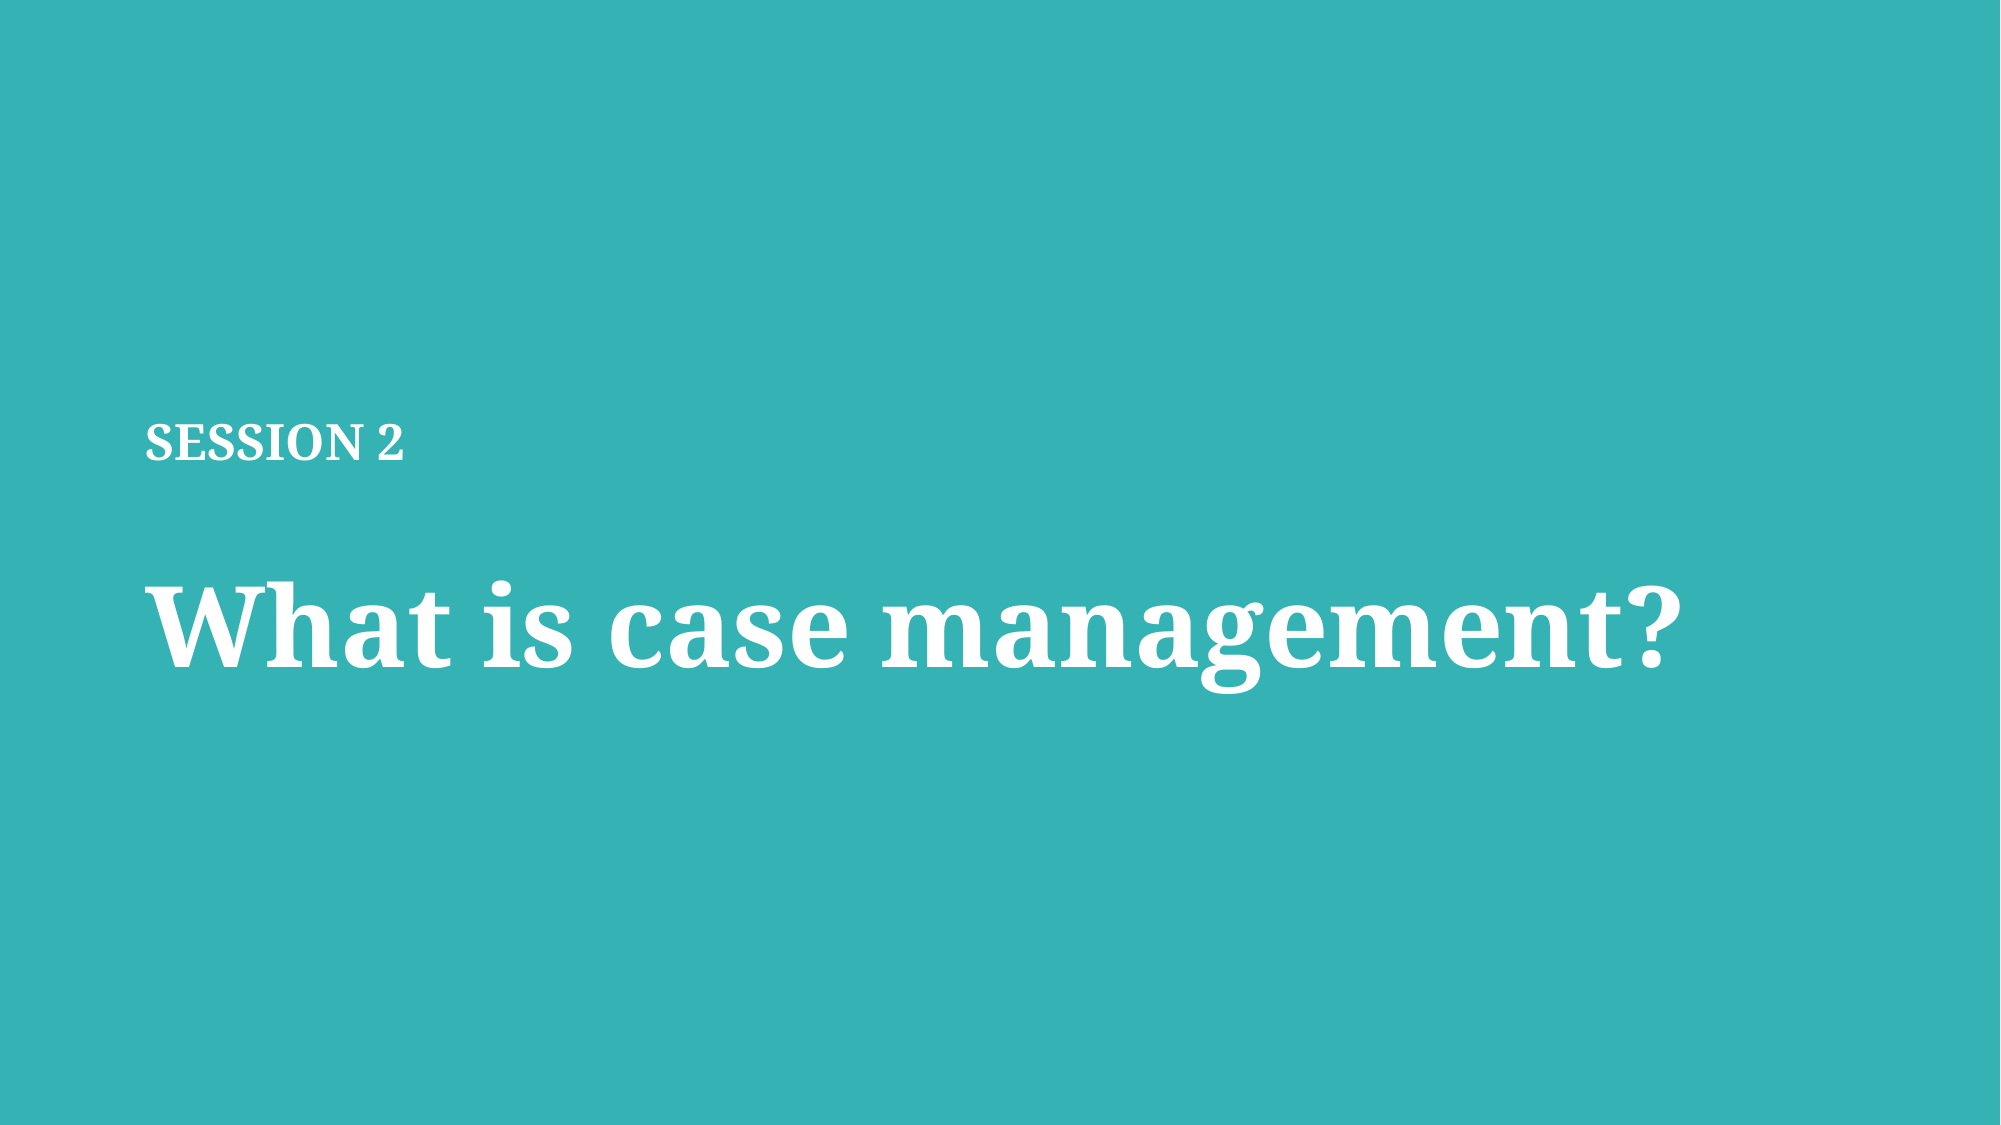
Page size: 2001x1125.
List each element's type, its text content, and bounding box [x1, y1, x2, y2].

text_box SESSION 2 What is case management? [130, 508, 1792, 601]
